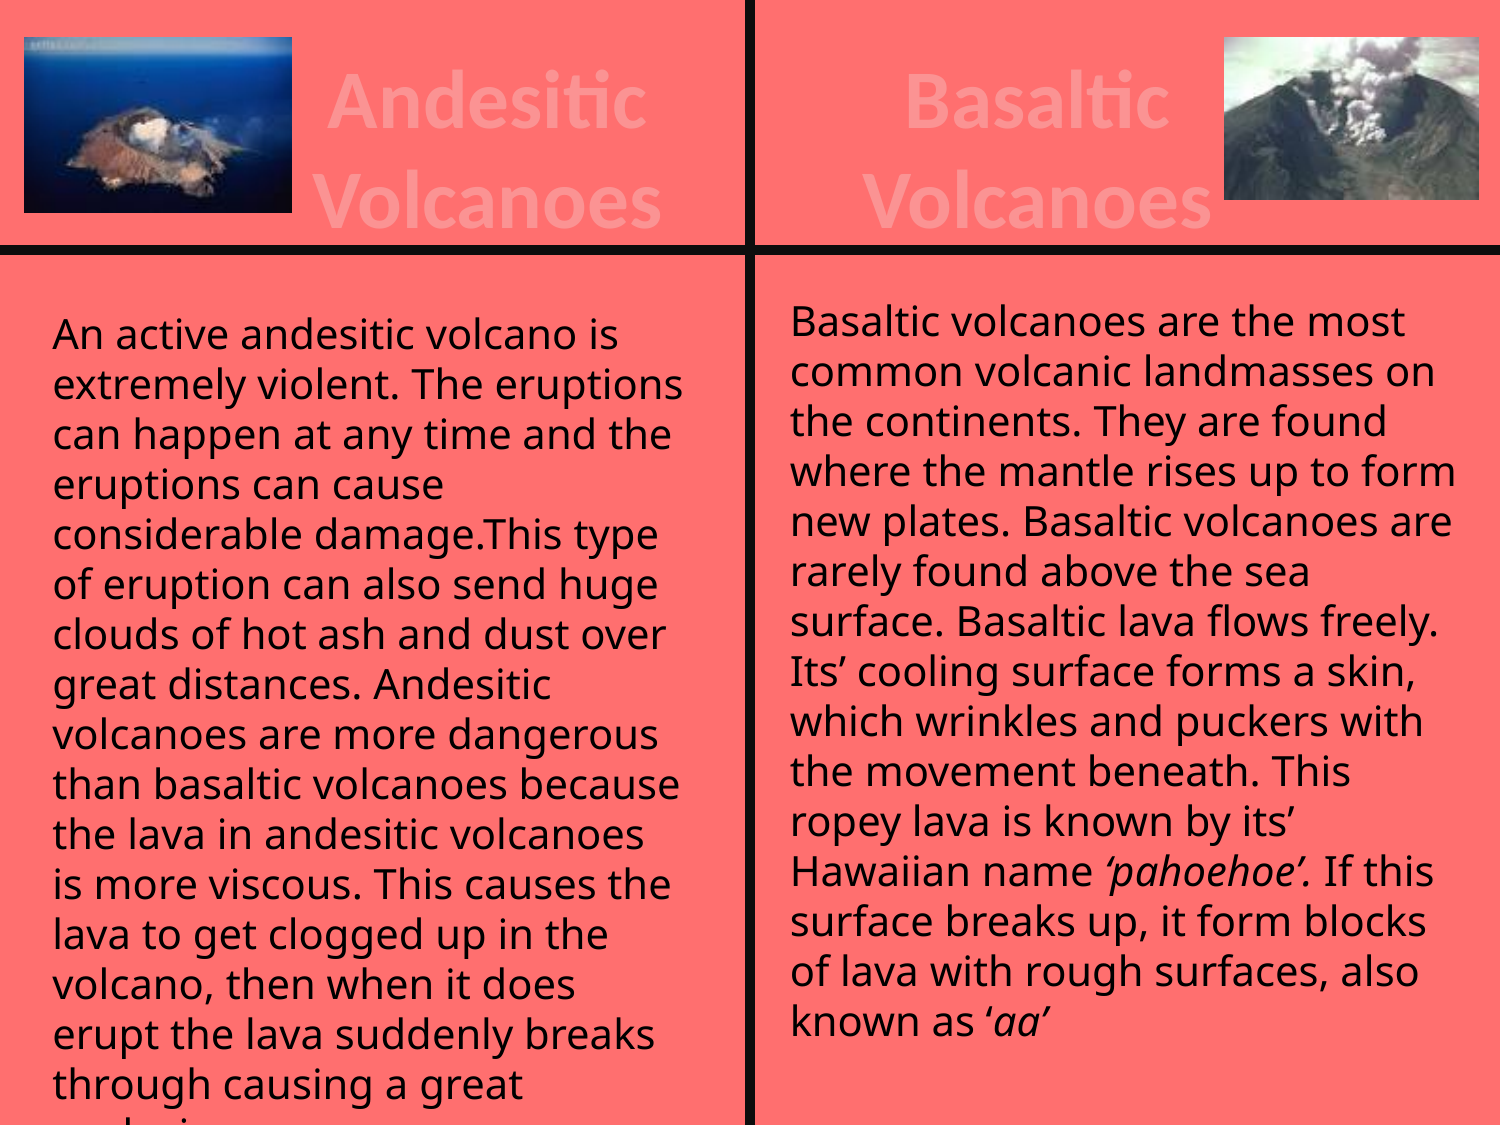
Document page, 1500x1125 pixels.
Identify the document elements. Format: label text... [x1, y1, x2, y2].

text_box Andesitic Volcanoes [200, 37, 762, 249]
text_box Basaltic volcanoes are the most common volcanic landmasses on the continents. They are found where the mantle rises up to form new plates. Basaltic volcanoes are rarely found above the sea surface. Basaltic lava flows freely. Its’ cooling surface forms a skin, which wrinkles and puckers with the movement beneath. This ropey lava is known by its’ Hawaiian name ‘pahoehoe’. If this surface breaks up, it form blocks of lava with rough surfaces, also known as ‘aa’ [774, 287, 1475, 1053]
text_box Basaltic Volcanoes [762, 37, 1313, 249]
picture [1224, 37, 1480, 201]
text_box An active andesitic volcano is extremely violent. The eruptions can happen at any time and the eruptions can cause considerable damage.This type of eruption can also send huge clouds of hot ash and dust over great distances. Andesitic volcanoes are more dangerous than basaltic volcanoes because the lava in andesitic volcanoes is more viscous. This causes the lava to get clogged up in the volcano, then when it does erupt the lava suddenly breaks through causing a great explosion. [37, 299, 700, 1125]
picture [24, 37, 292, 213]
